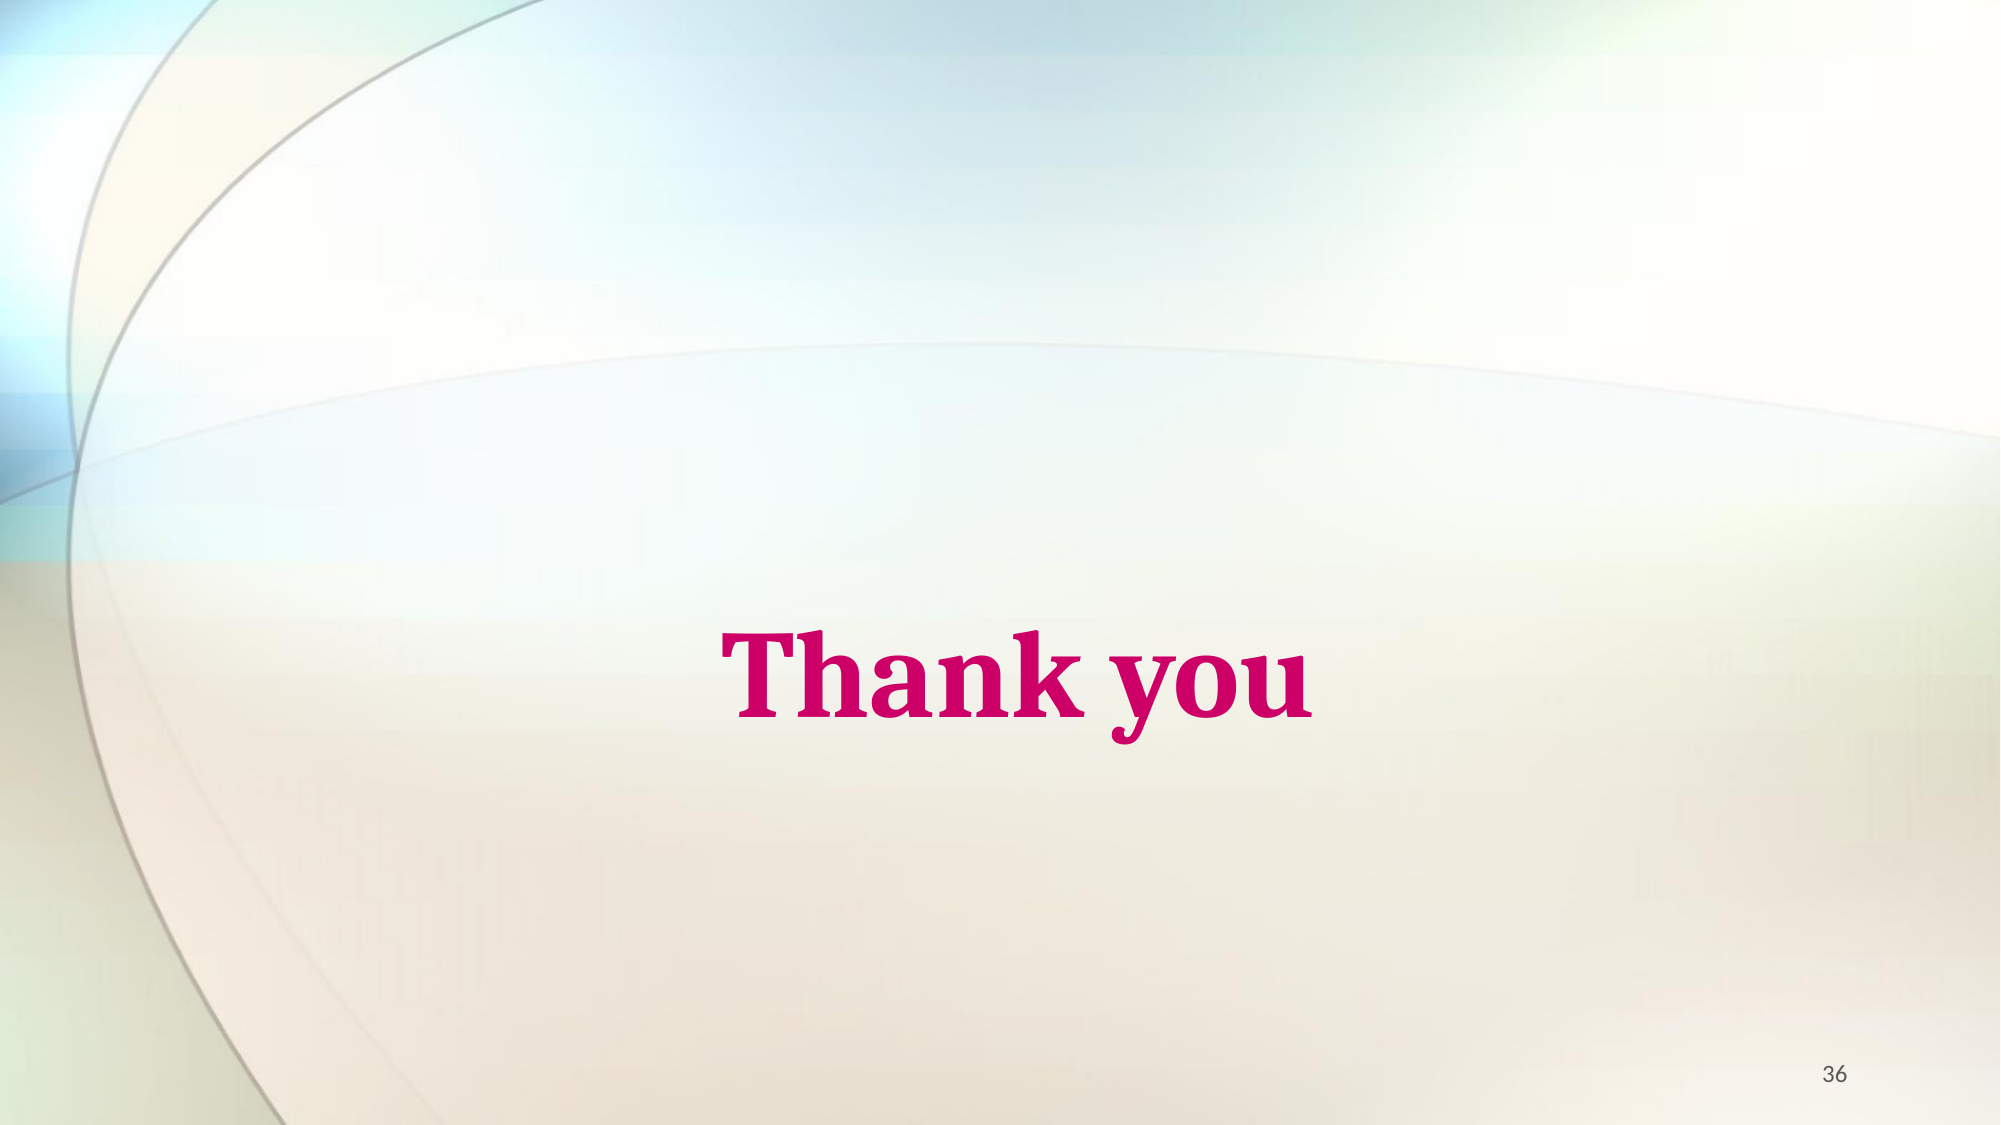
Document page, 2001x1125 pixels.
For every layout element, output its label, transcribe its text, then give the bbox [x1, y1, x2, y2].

title Thank you [203, 280, 1862, 750]
picture [0, 0, 2001, 1125]
slide_number 36 [1325, 1042, 1863, 1103]
